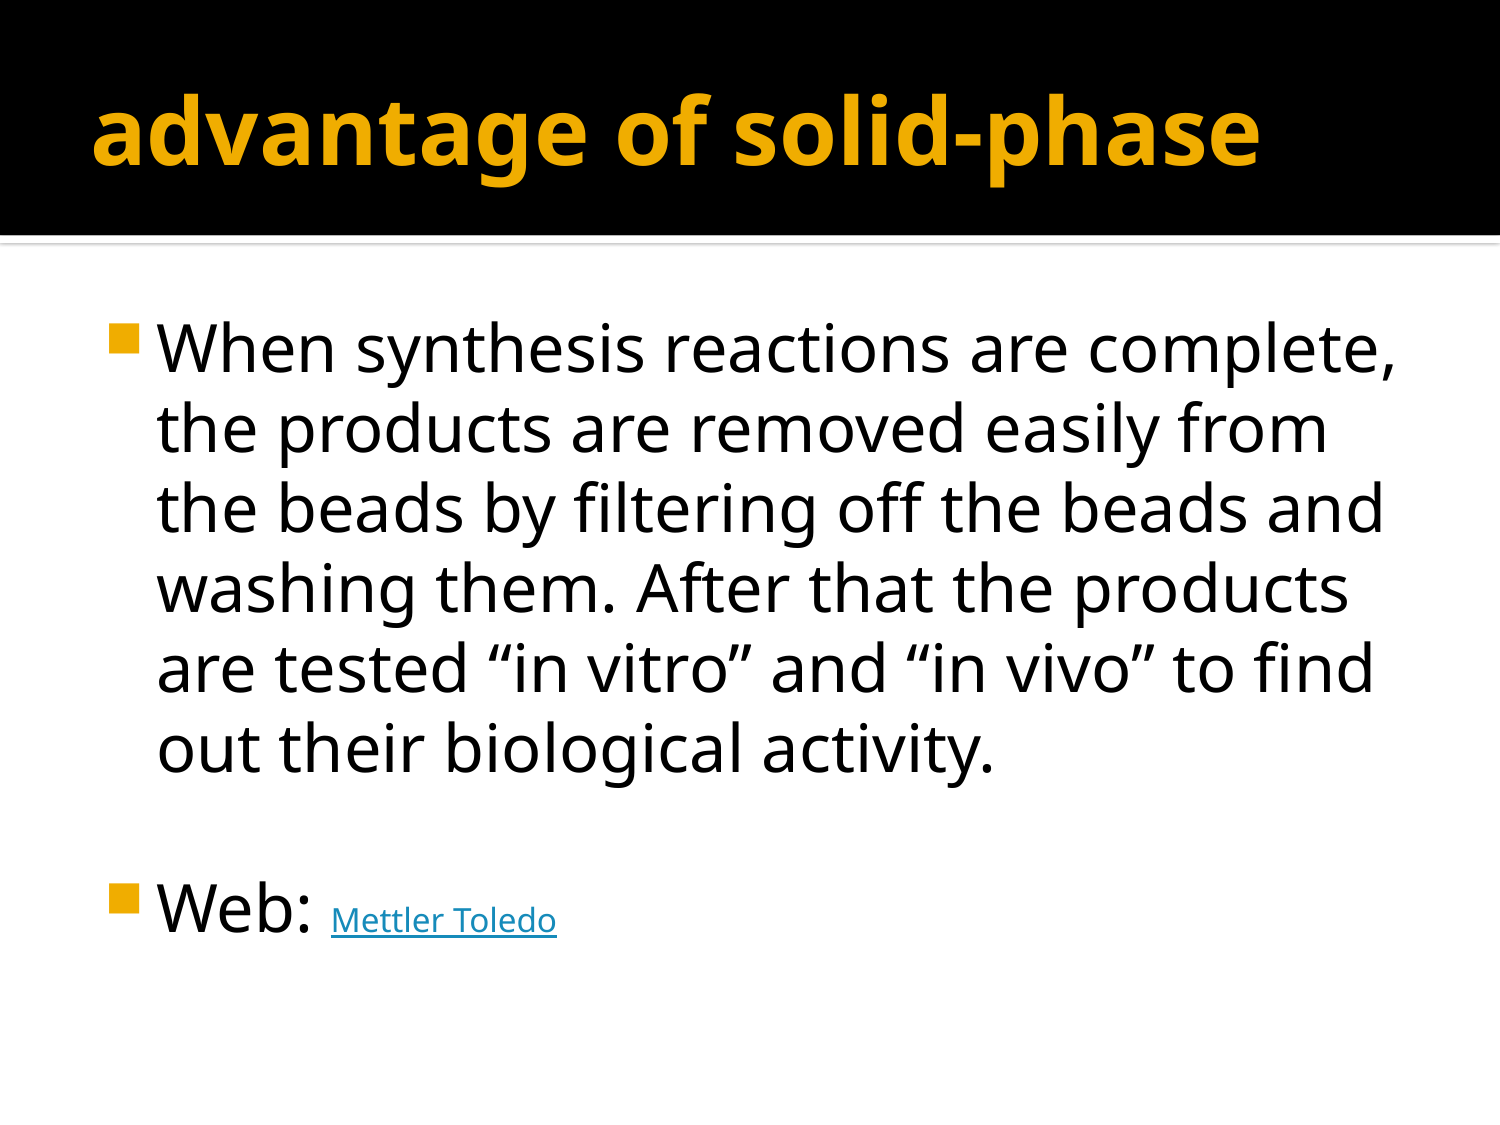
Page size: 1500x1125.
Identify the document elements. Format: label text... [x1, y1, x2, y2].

title advantage of solid-phase [75, 25, 1425, 231]
list When synthesis reactions are complete, the products are removed easily from the beads by filtering off the beads and washing them. After that the products are tested “in vitro” and “in vivo” to find out their biological activity. Web: Mettler Toledo [75, 291, 1425, 1050]
